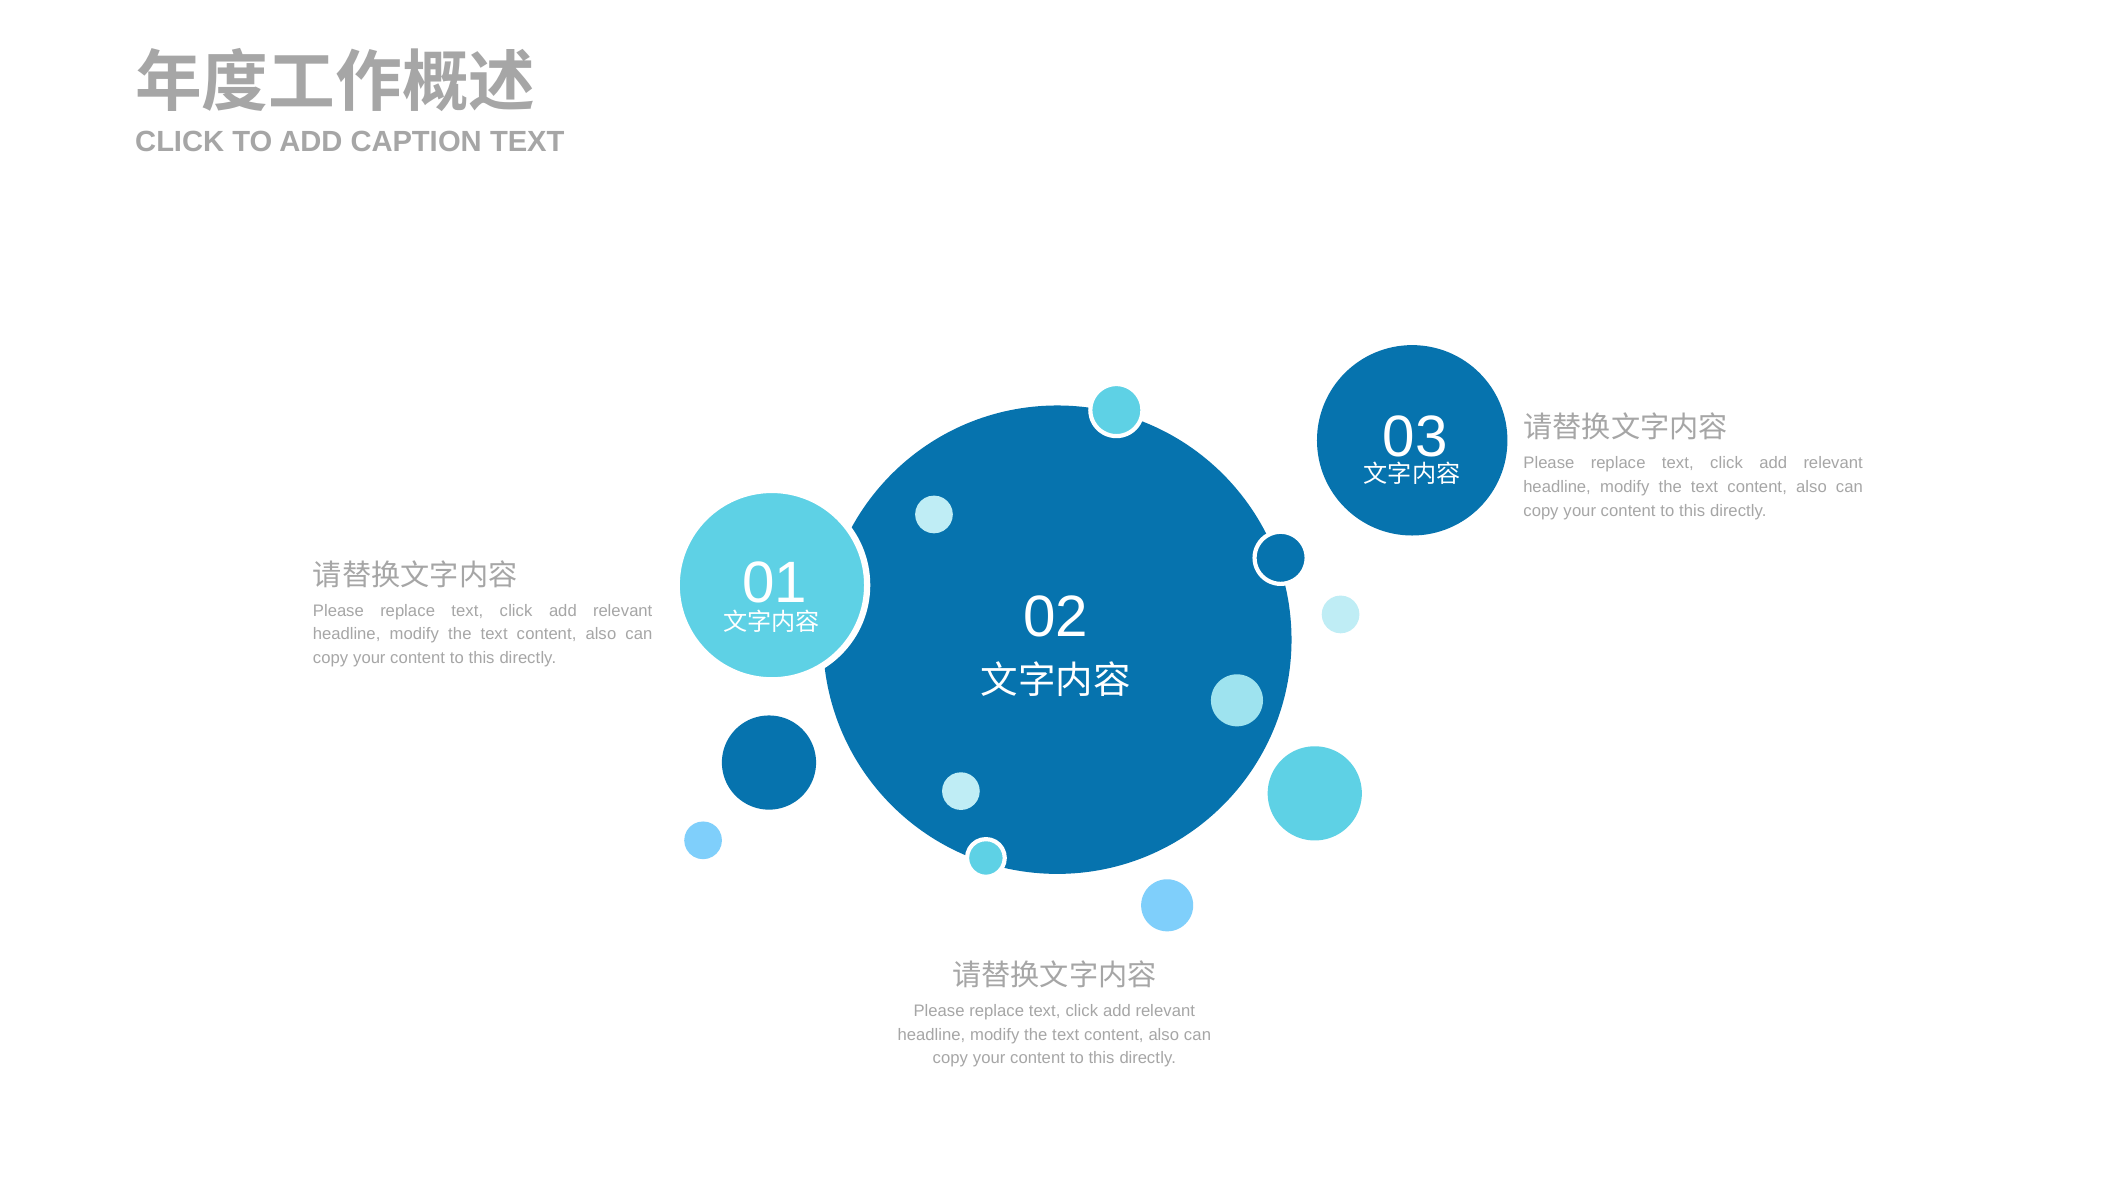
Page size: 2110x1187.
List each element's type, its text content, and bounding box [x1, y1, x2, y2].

text_box 请替换文字内容 [925, 949, 1184, 992]
text_box Please replace text, click add relevant headline, modify the text content, also can copy your content to this directly. [312, 595, 653, 668]
text_box 请替换文字内容 [1523, 401, 1781, 444]
text_box CLICK TO ADD CAPTION TEXT [135, 122, 596, 158]
text_box Please replace text, click add relevant headline, modify the text content, also can copy your content to this directly. [884, 995, 1225, 1068]
text_box 请替换文字内容 [312, 549, 571, 592]
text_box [676, 345, 1508, 932]
text_box 年度工作概述 [135, 38, 596, 119]
text_box Please replace text, click add relevant headline, modify the text content, also can copy your content to this directly. [1523, 447, 1864, 520]
